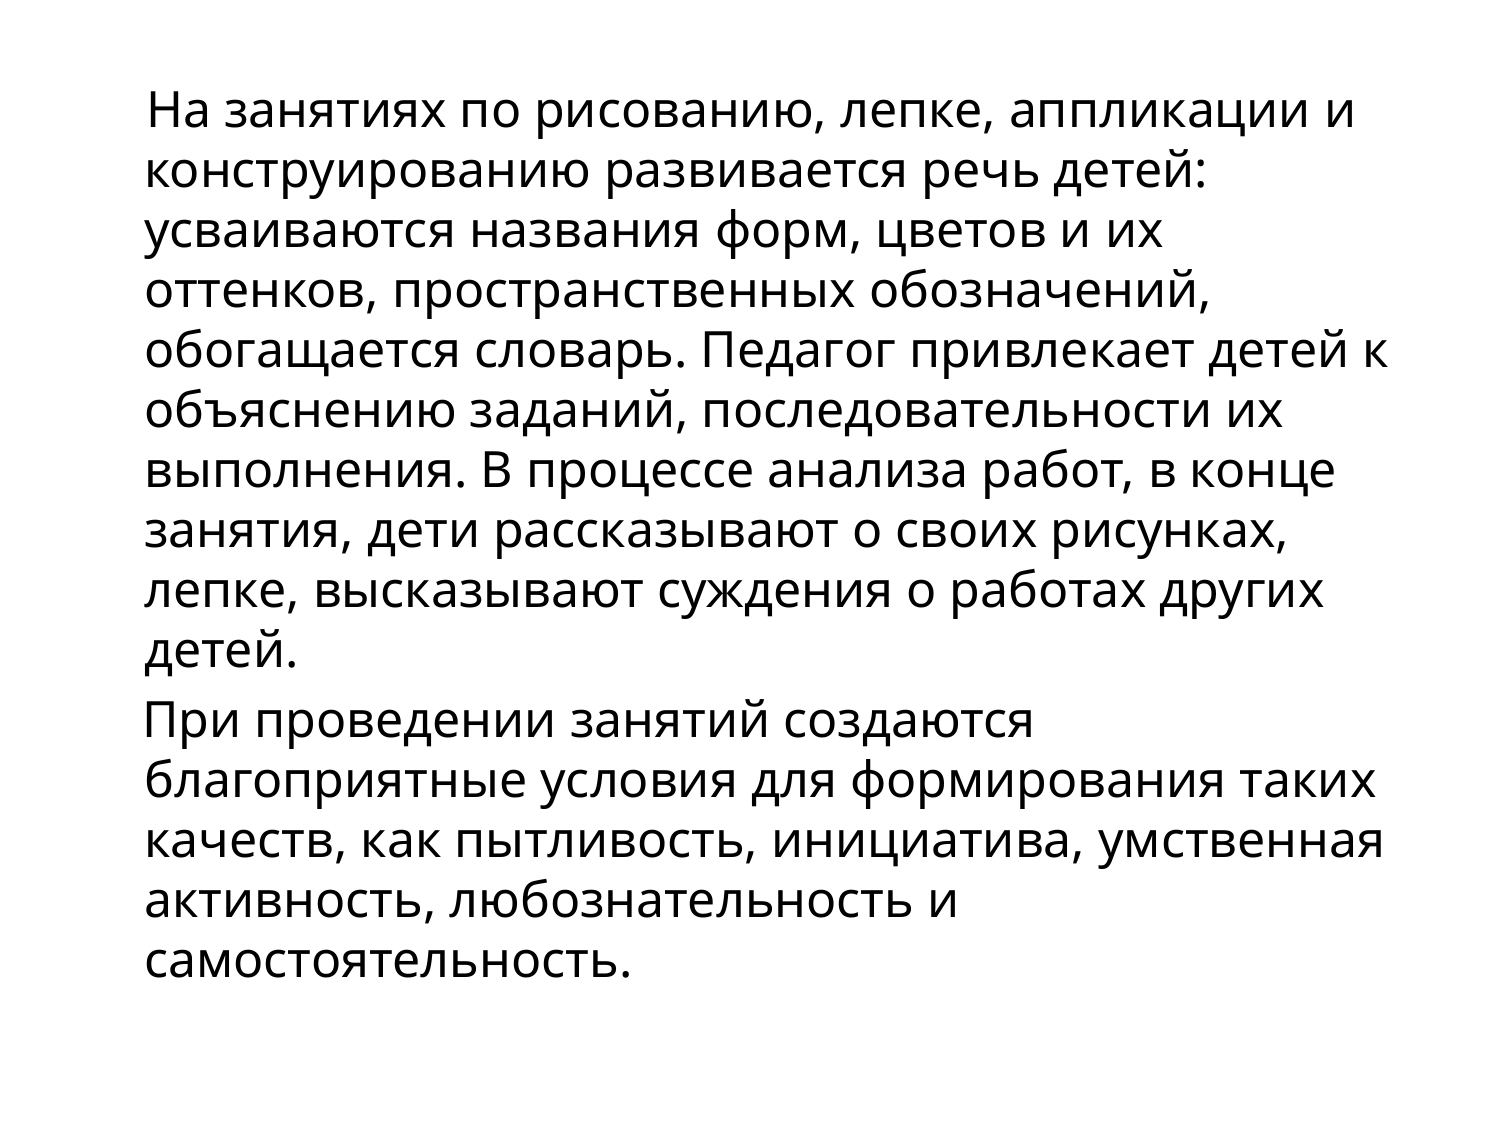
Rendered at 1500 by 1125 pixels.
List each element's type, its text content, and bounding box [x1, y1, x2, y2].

list На занятиях по рисованию, лепке, аппликации и конструированию развивается речь детей: усваиваются названия форм, цветов и их оттенков, пространственных обозначений, обогащается словарь. Педагог привлекает детей к объяснению заданий, последовательности их выполнения. В процессе анализа работ, в конце занятия, дети рассказывают о своих рисунках, лепке, высказывают суждения о работах других детей. При проведении занятий создаются благоприятные условия для формирования таких качеств, как пытливость, инициатива, умственная активность, любознательность и самостоятельность. [75, 70, 1425, 1005]
